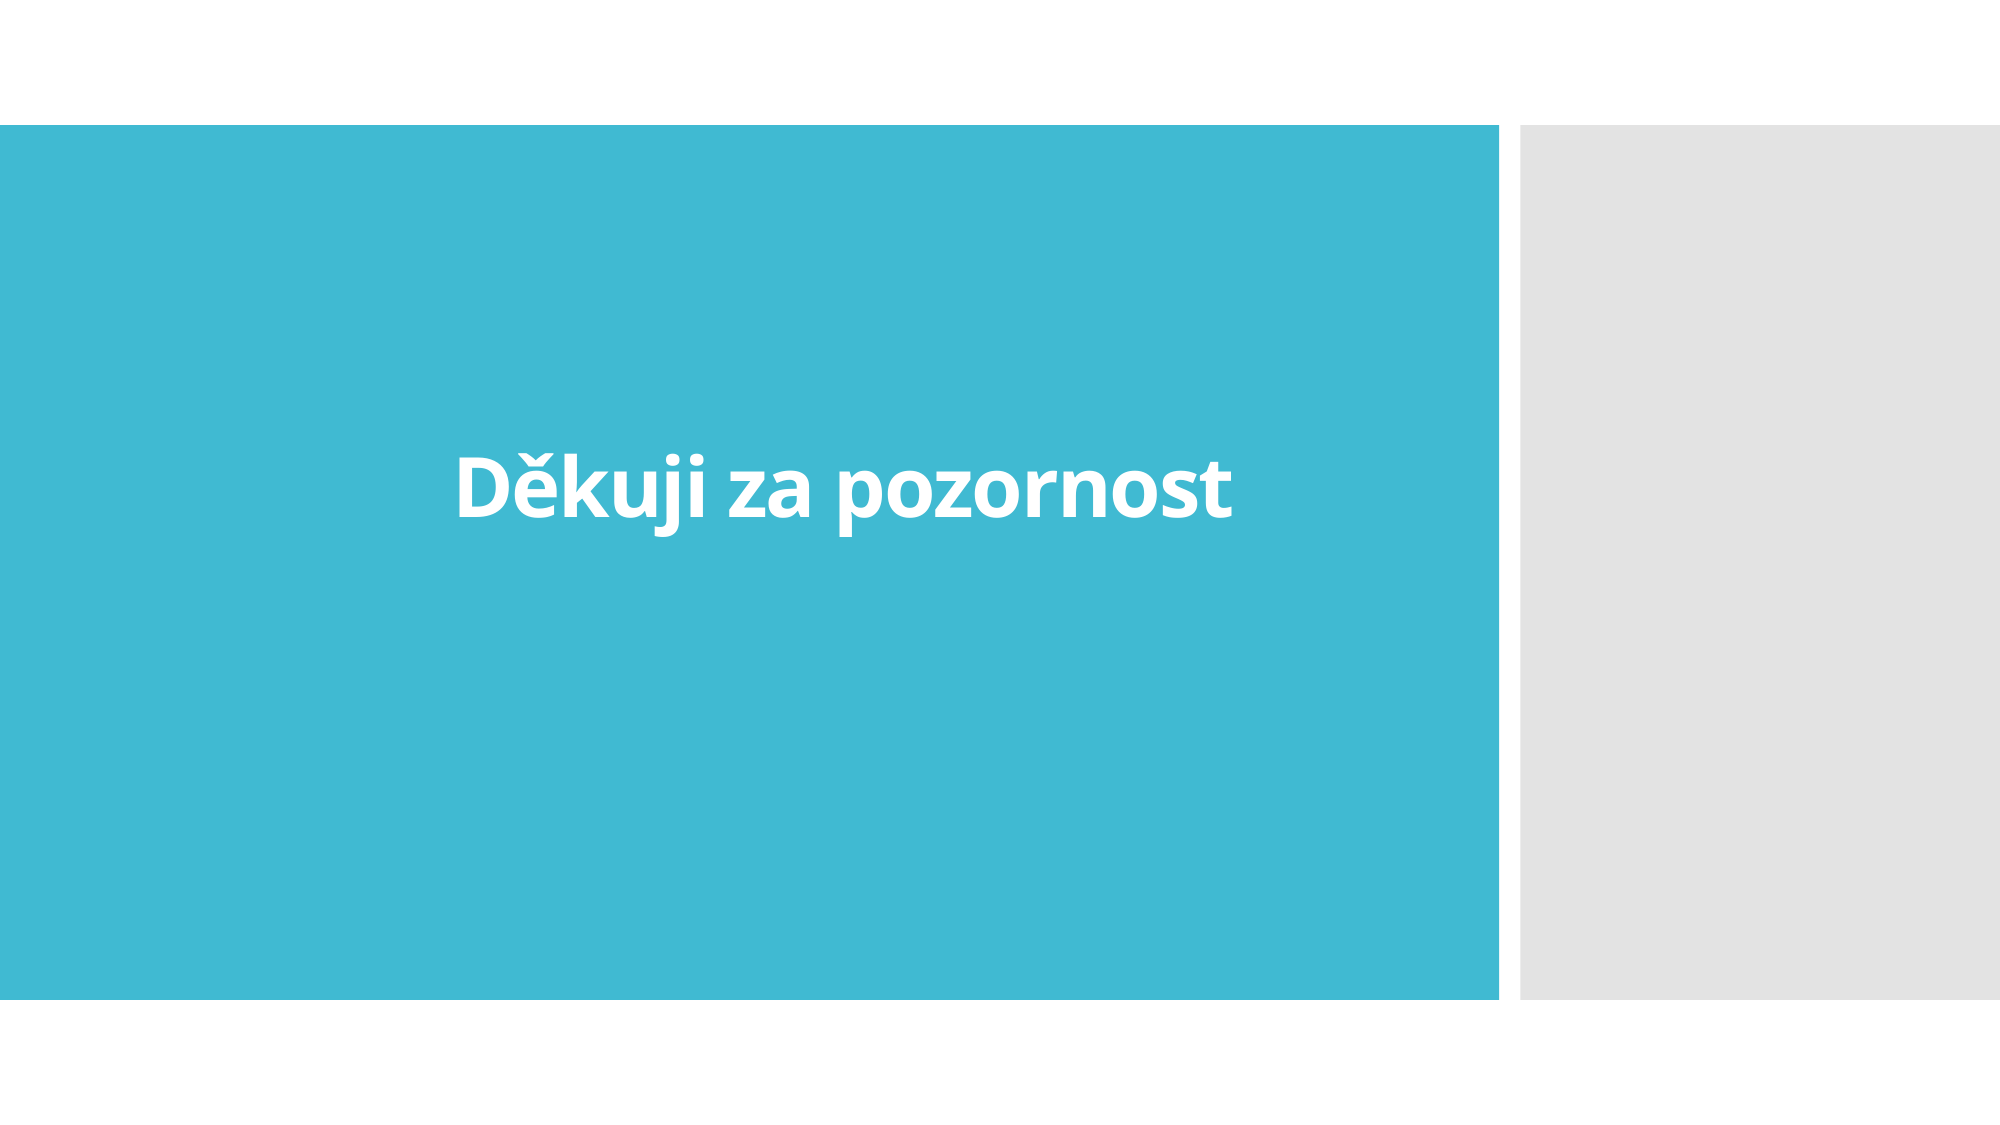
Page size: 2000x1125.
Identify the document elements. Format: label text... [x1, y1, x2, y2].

title Děkuji za pozornost [437, 255, 1614, 727]
